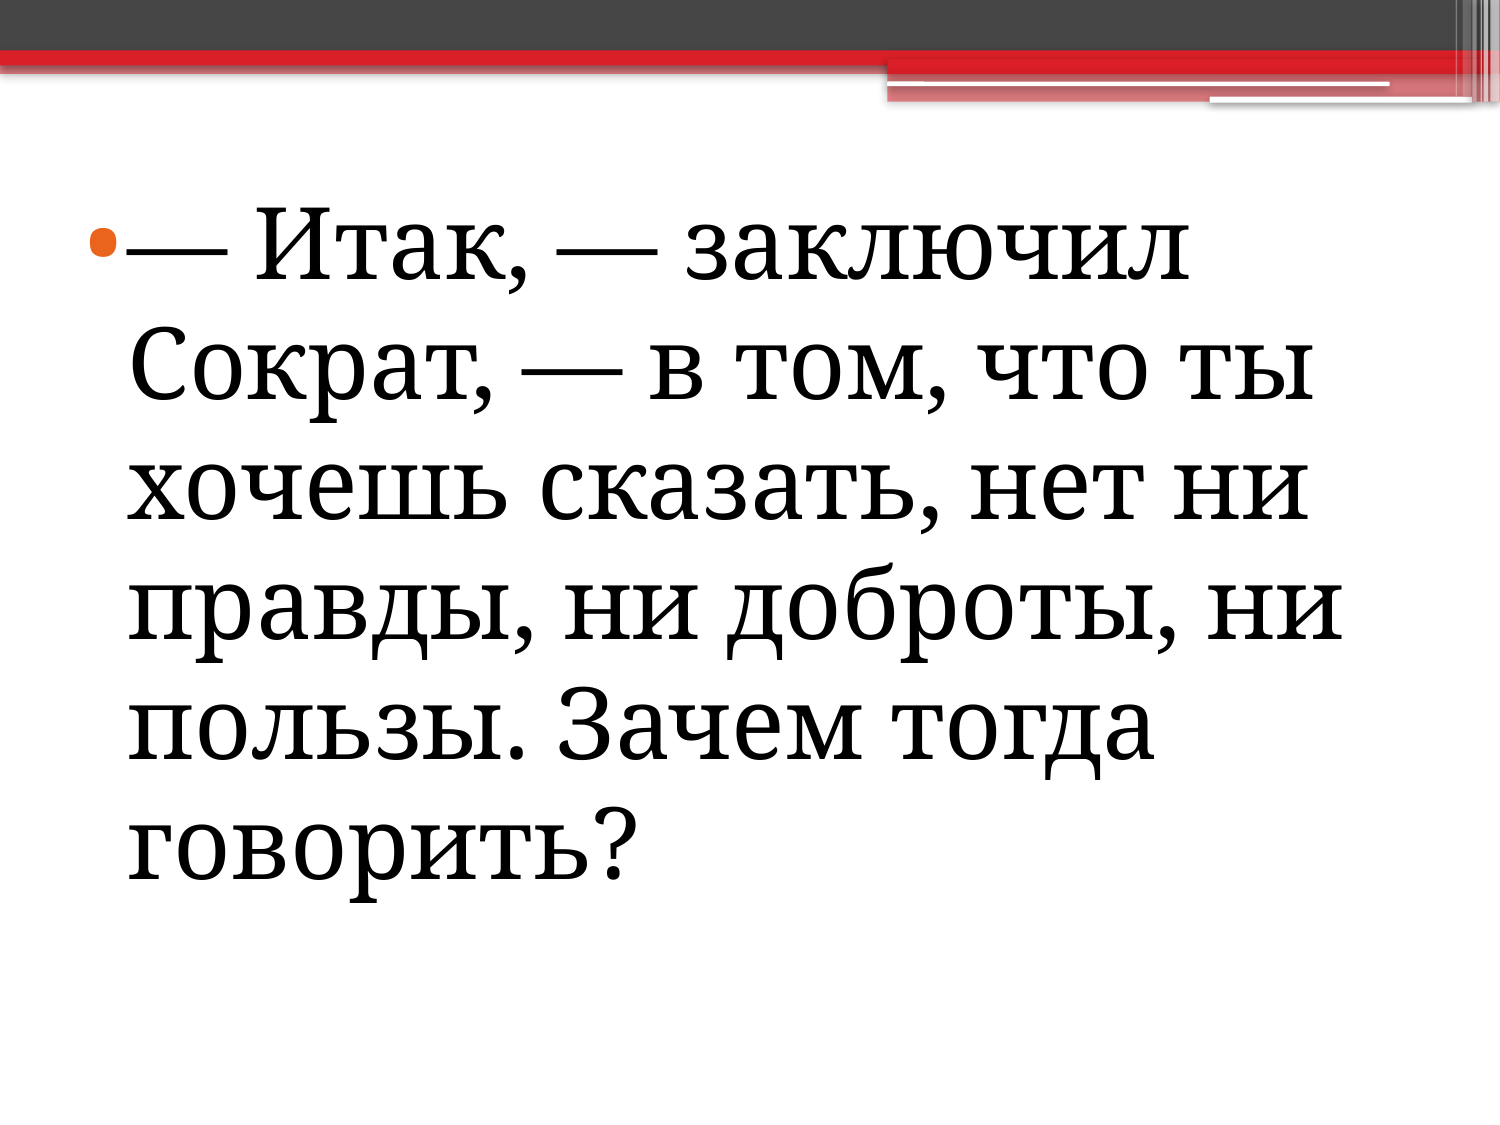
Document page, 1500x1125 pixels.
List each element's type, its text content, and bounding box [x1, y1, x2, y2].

list — Итак, — заключил Сократ, — в том, что ты хочешь сказать, нет ни правды, ни доброты, ни пользы. Зачем тогда говорить? [53, 172, 1500, 883]
